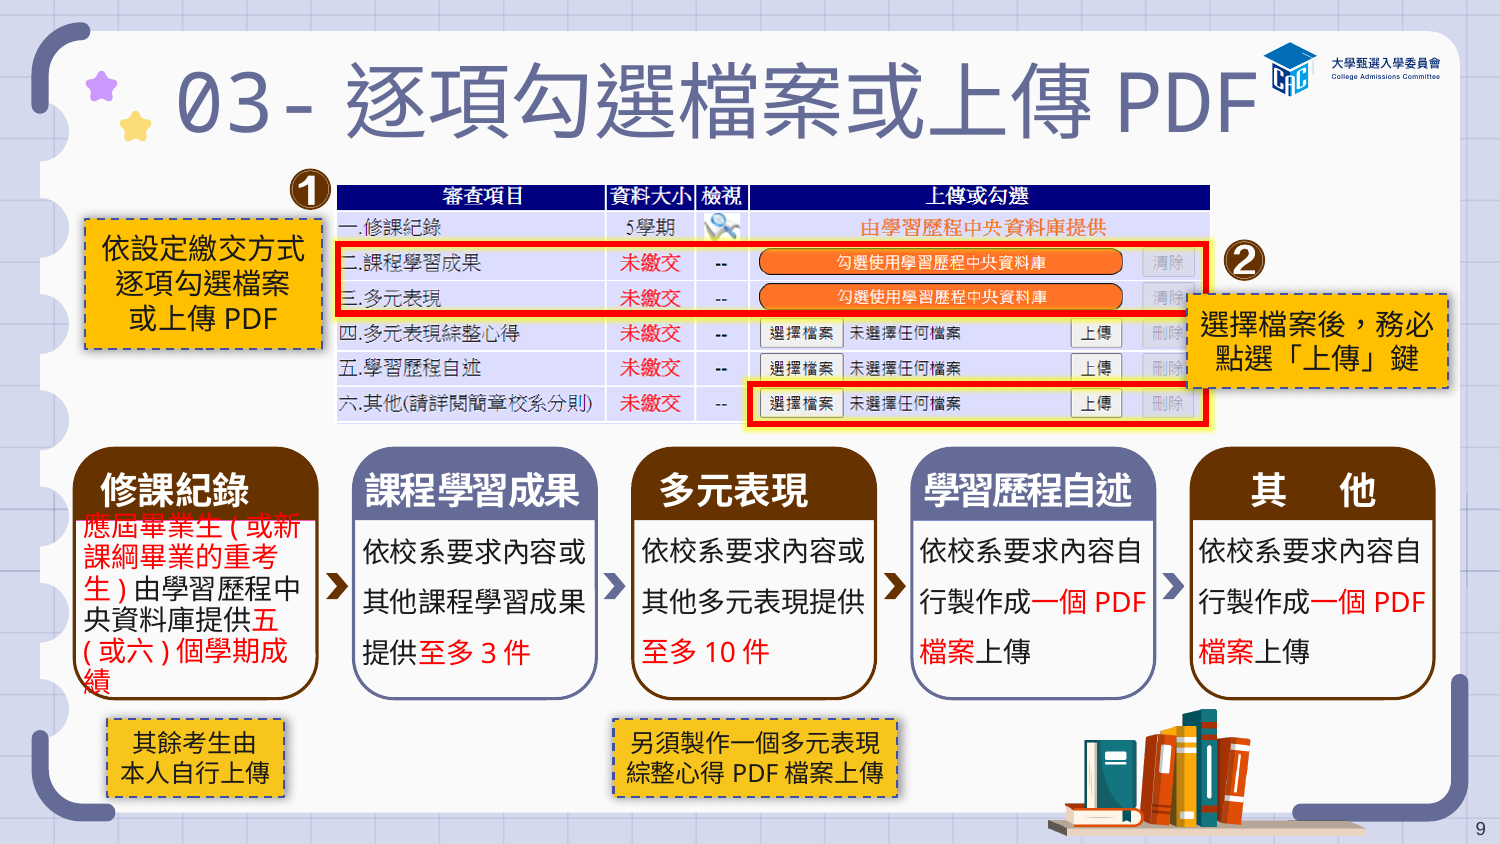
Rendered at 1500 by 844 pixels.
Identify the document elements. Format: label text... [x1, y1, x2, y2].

text_box [911, 448, 1155, 699]
text_box [323, 572, 350, 601]
text_box 依校系要求內容自行製作成一個PDF檔案上傳 [1194, 520, 1431, 665]
picture [334, 185, 1212, 425]
text_box [74, 448, 318, 674]
text_box 選擇檔案後，務必點選「上傳」鍵 [1212, 293, 1448, 389]
text_box [353, 448, 597, 699]
text_box 另須製作一個多元表現 綜整心得PDF檔案上傳 [613, 719, 897, 798]
text_box [1222, 238, 1267, 282]
slide_number 9 [1163, 805, 1500, 844]
text_box [1191, 448, 1435, 699]
text_box [601, 572, 627, 601]
text_box [288, 167, 333, 211]
text_box [90, 691, 301, 699]
text_box [881, 572, 908, 601]
picture [1263, 42, 1441, 97]
text_box [1160, 572, 1186, 601]
text_box 依校系要求內容或其他多元表現提供至多10件 [636, 520, 873, 665]
text_box 應屆畢業生(或新課綱畢業的重考生)由學習歷程中央資料庫提供五(或六)個學期成績 [77, 519, 314, 691]
text_box [632, 448, 876, 699]
picture [1048, 709, 1366, 836]
text_box 依校系要求內容自行製作成一個PDF檔案上傳 [914, 520, 1152, 665]
text_box 依設定繳交方式逐項勾選檔案 或上傳PDF [84, 218, 322, 349]
text_box 依校系要求內容或其他課程學習成果提供至多3件 [357, 521, 593, 665]
title 03-逐項勾選檔案或上傳PDF [159, 46, 1341, 165]
text_box 其餘考生由 本人自行上傳 [106, 719, 284, 798]
